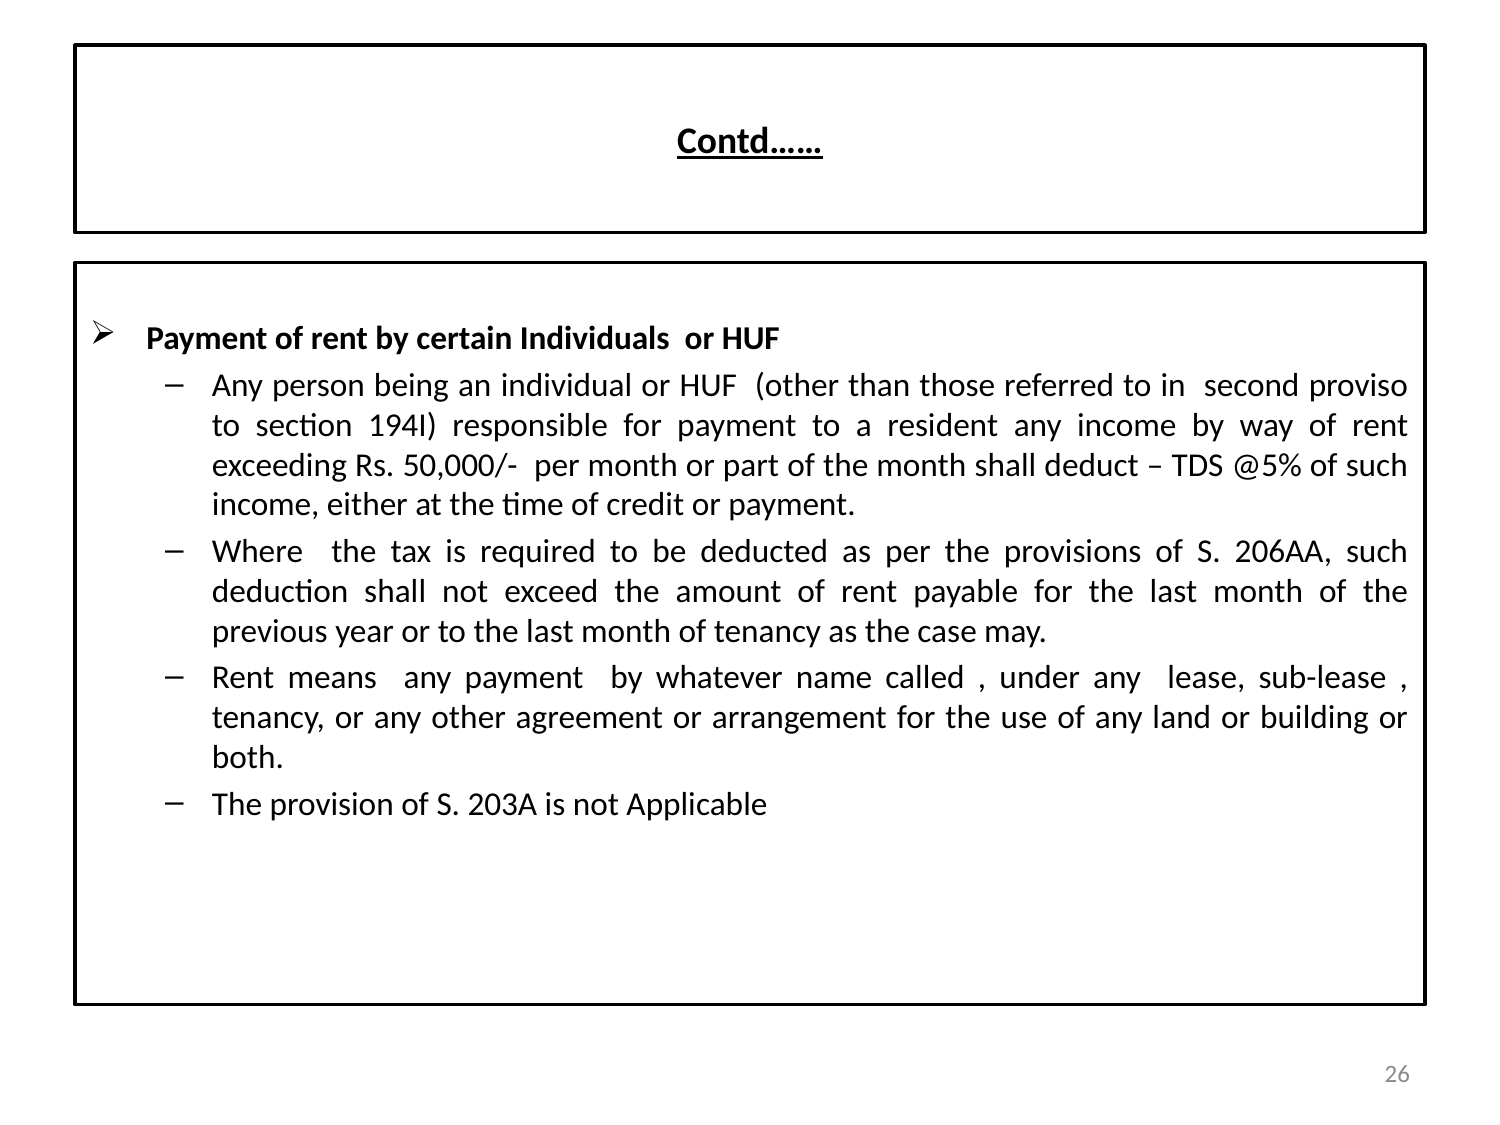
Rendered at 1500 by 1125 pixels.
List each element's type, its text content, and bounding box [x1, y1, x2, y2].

list Payment of rent by certain Individuals or HUF Any person being an individual or HUF (other than those referred to in second proviso to section 194I) responsible for payment to a resident any income by way of rent exceeding Rs. 50,000/- per month or part of the month shall deduct – TDS @5% of such income, either at the time of credit or payment. Where the tax is required to be deducted as per the provisions of S. 206AA, such deduction shall not exceed the amount of rent payable for the last month of the previous year or to the last month of tenancy as the case may. Rent means any payment by whatever name called , under any lease, sub-lease , tenancy, or any other agreement or arrangement for the use of any land or building or both. The provision of S. 203A is not Applicable [75, 262, 1425, 1005]
title Contd…… [75, 45, 1425, 233]
slide_number 26 [1074, 1042, 1425, 1103]
